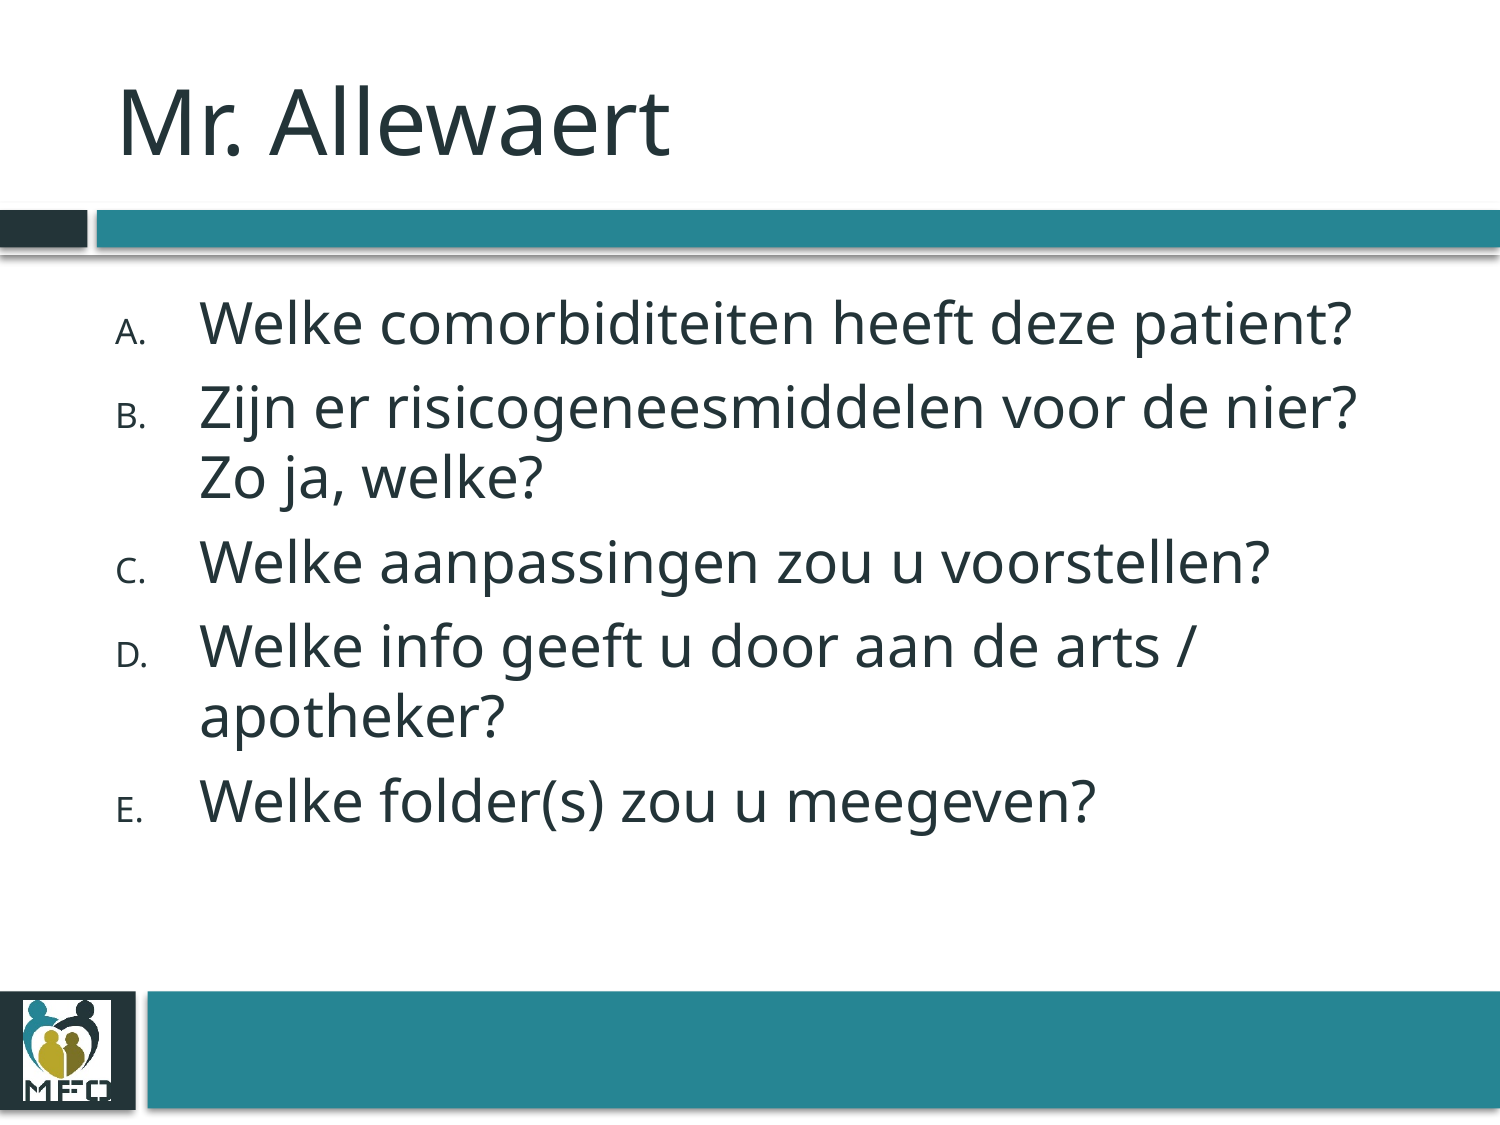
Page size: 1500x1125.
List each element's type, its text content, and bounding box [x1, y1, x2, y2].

picture [23, 1000, 111, 1101]
list Welke comorbiditeiten heeft deze patient? Zijn er risicogeneesmiddelen voor de nier? Zo ja, welke? Welke aanpassingen zou u voorstellen? Welke info geeft u door aan de arts / apotheker? Welke folder(s) zou u meegeven? [100, 278, 1438, 953]
title Mr. Allewaert [100, 37, 1438, 200]
